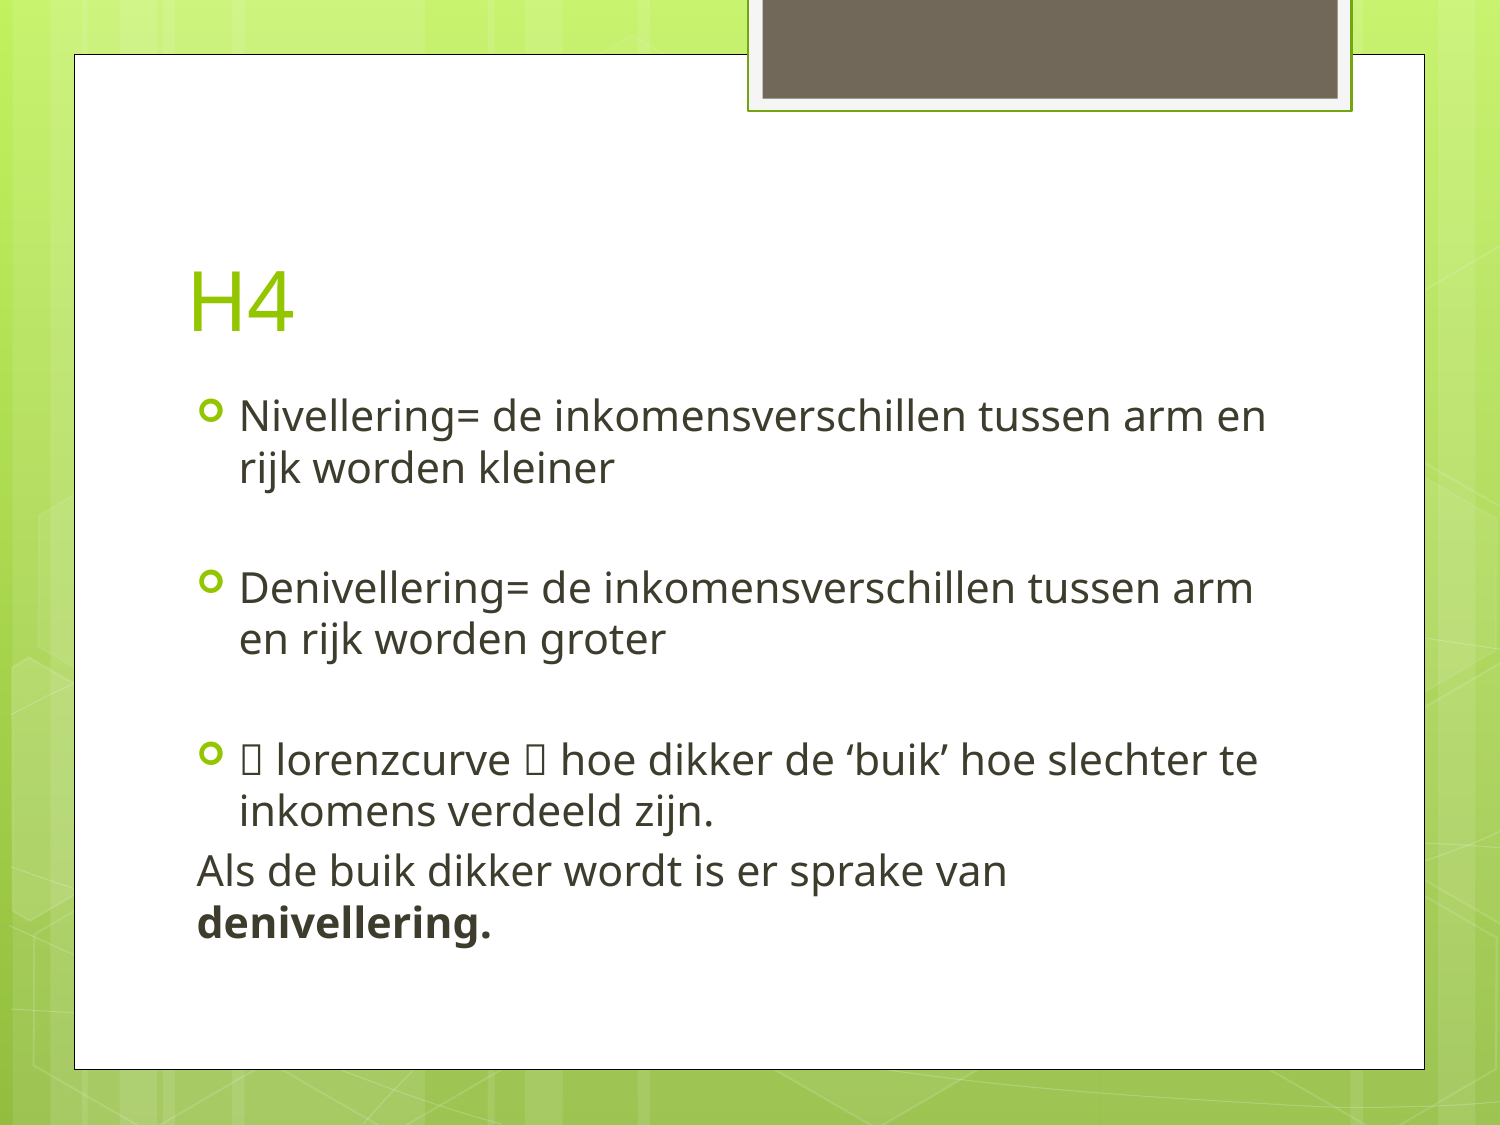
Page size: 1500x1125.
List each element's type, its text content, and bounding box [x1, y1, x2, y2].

title H4 [171, 168, 1324, 357]
list Nivellering= de inkomensverschillen tussen arm en rijk worden kleiner Denivellering= de inkomensverschillen tussen arm en rijk worden groter  lorenzcurve  hoe dikker de ‘buik’ hoe slechter te inkomens verdeeld zijn. Als de buik dikker wordt is er sprake van denivellering. [171, 381, 1283, 957]
